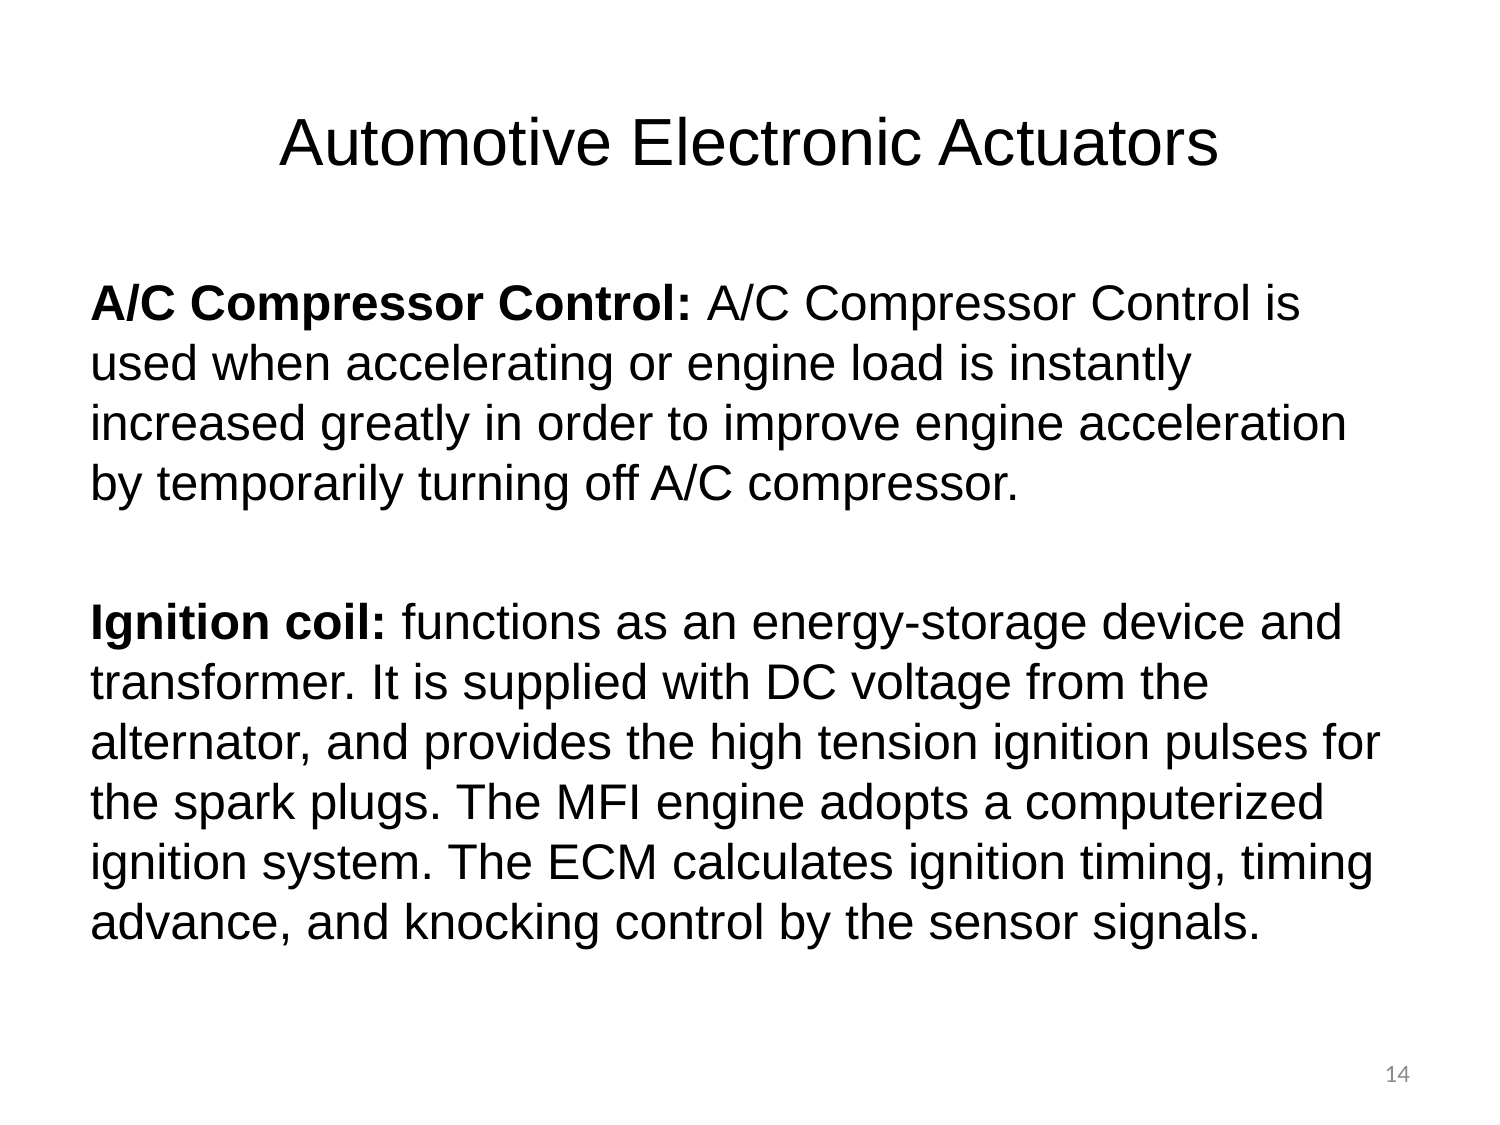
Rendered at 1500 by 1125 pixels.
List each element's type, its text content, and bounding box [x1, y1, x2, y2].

title Automotive Electronic Actuators [75, 45, 1425, 233]
list A/C Compressor Control: A/C Compressor Control is used when accelerating or engine load is instantly increased greatly in order to improve engine acceleration by temporarily turning off A/C compressor. Ignition coil: functions as an energy-storage device and transformer. It is supplied with DC voltage from the alternator, and provides the high tension ignition pulses for the spark plugs. The MFI engine adopts a computerized ignition system. The ECM calculates ignition timing, timing advance, and knocking control by the sensor signals. [75, 262, 1425, 1005]
slide_number 14 [1074, 1042, 1425, 1103]
